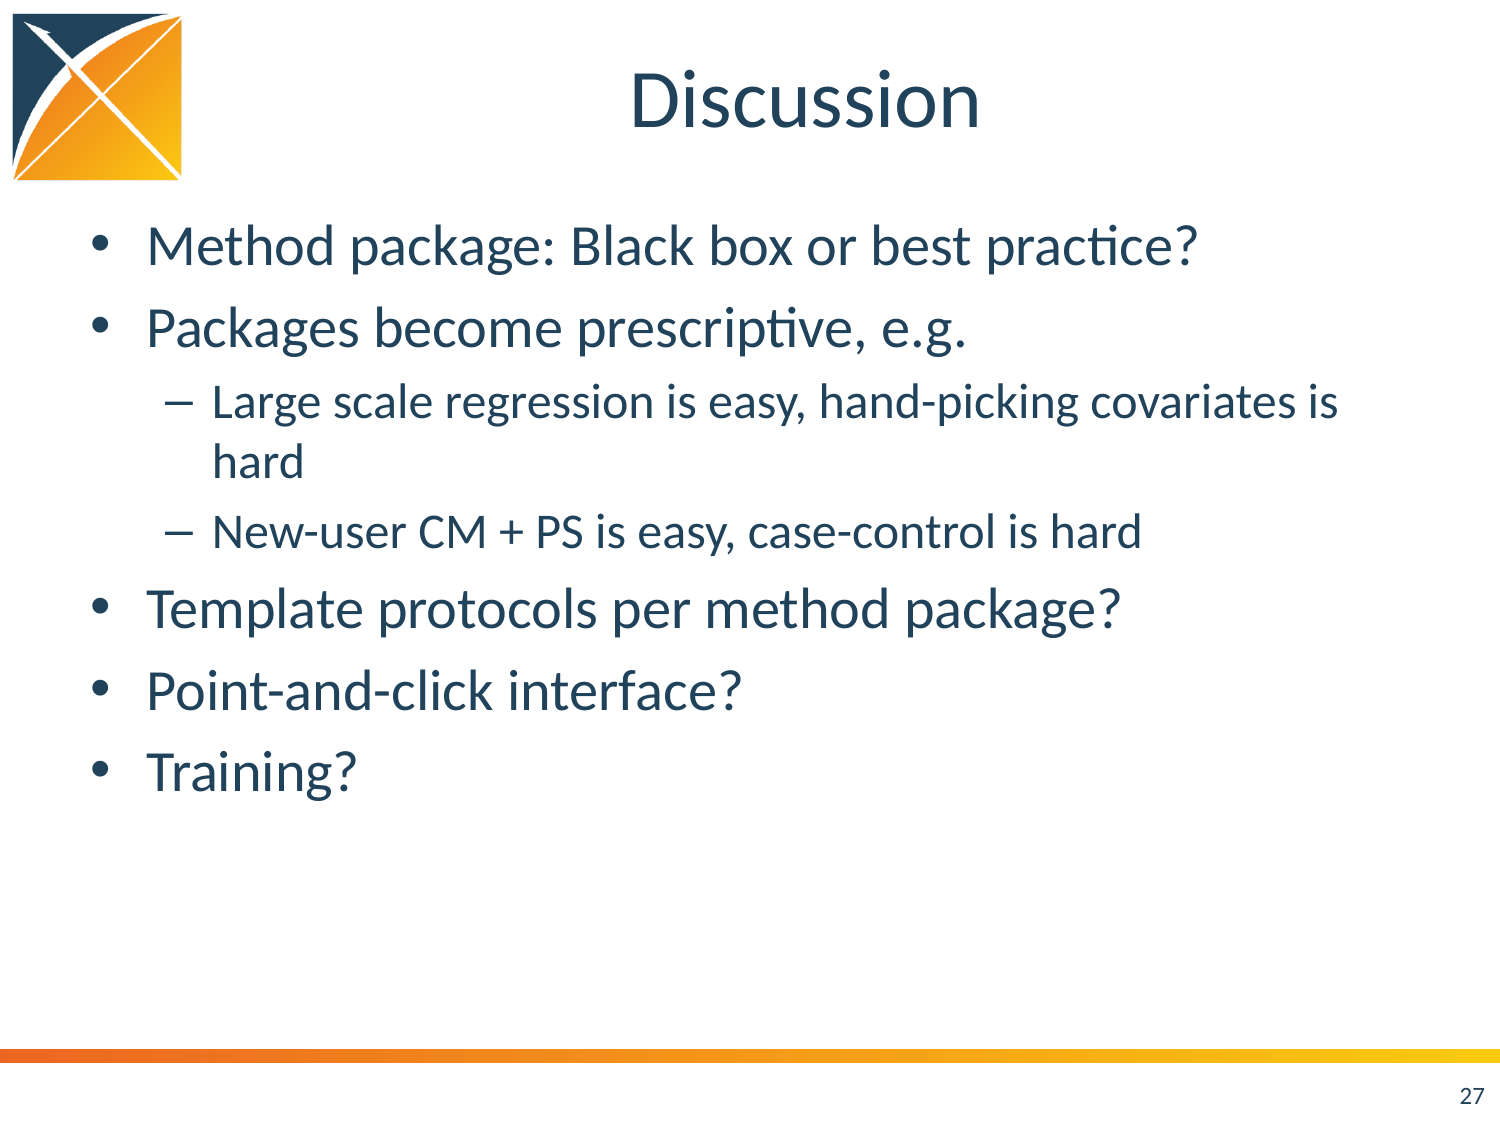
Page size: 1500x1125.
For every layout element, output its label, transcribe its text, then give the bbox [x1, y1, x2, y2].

list Method package: Black box or best practice? Packages become prescriptive, e.g. Large scale regression is easy, hand-picking covariates is hard New-user CM + PS is easy, case-control is hard Template protocols per method package? Point-and-click interface? Training? [75, 200, 1425, 1025]
title Discussion [187, 24, 1425, 163]
picture [0, 0, 206, 200]
slide_number 27 [1149, 1065, 1500, 1125]
